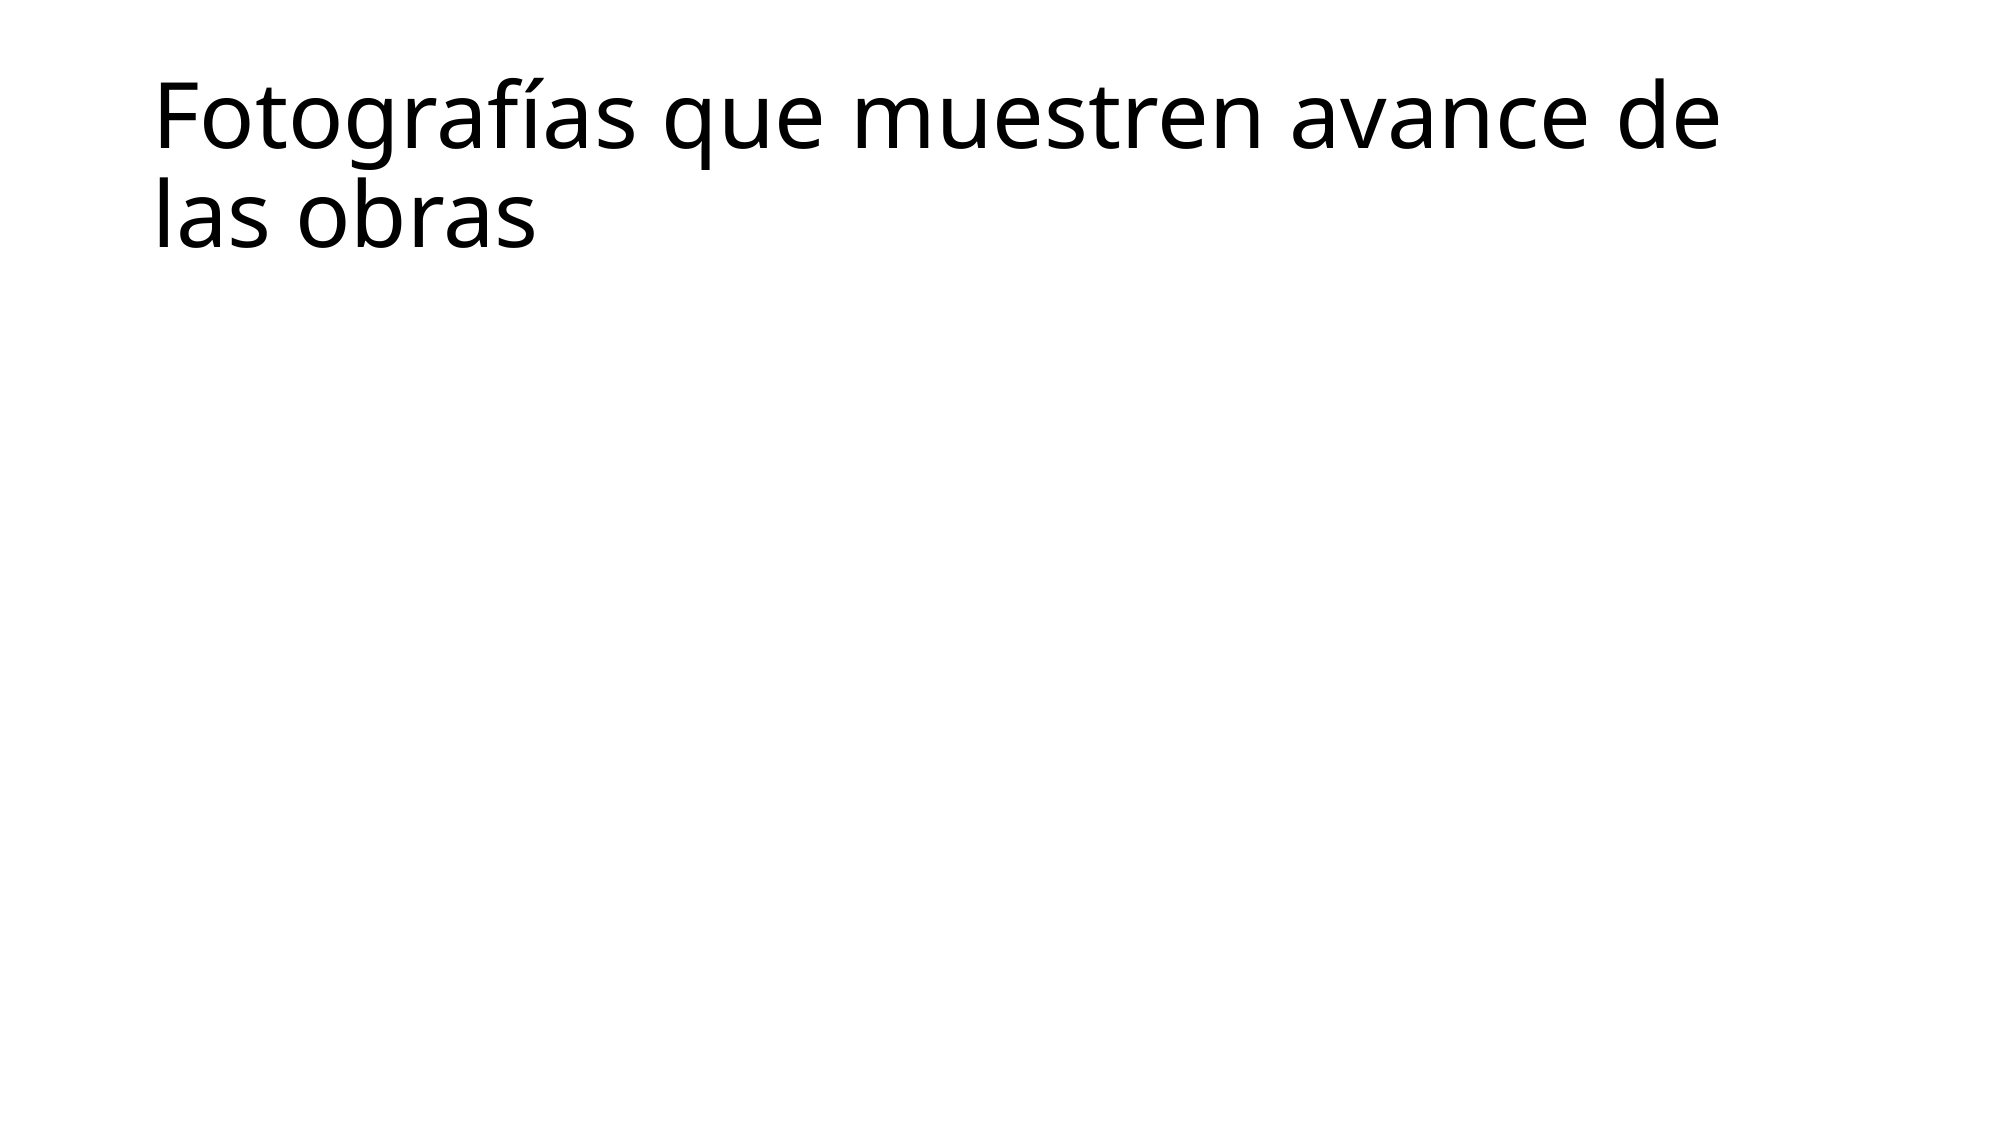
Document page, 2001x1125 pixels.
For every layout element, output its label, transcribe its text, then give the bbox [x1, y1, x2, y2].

title Fotografías que muestren avance de las obras [137, 59, 1863, 278]
